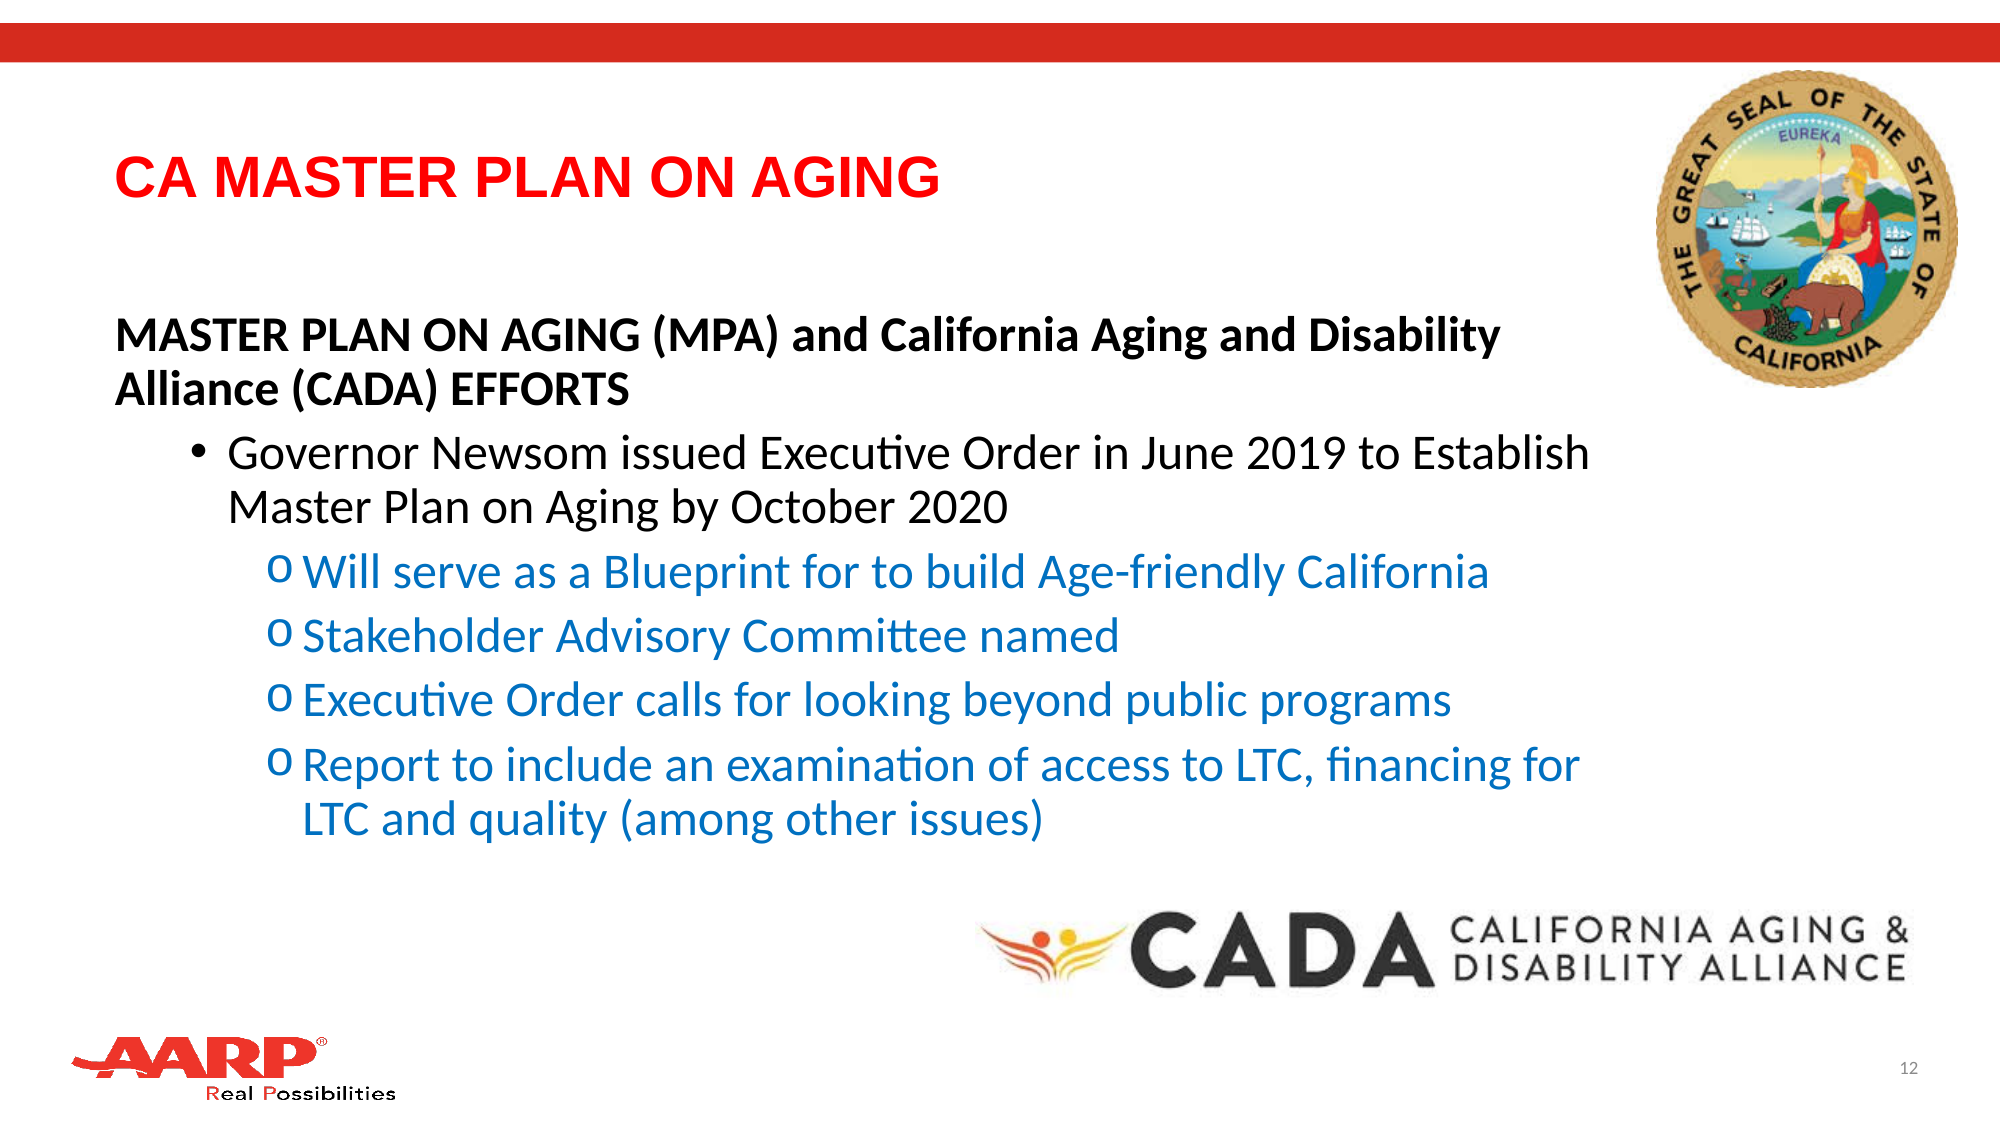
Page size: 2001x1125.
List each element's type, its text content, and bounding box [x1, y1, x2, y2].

title CA MASTER PLAN ON AGING [99, 122, 1656, 234]
picture [975, 897, 1914, 1029]
list MASTER PLAN ON AGING (MPA) and California Aging and Disability Alliance (CADA) EFFORTS Governor Newsom issued Executive Order in June 2019 to Establish Master Plan on Aging by October 2020 Will serve as a Blueprint for to build Age-friendly California Stakeholder Advisory Committee named Executive Order calls for looking beyond public programs Report to include an examination of access to LTC, financing for LTC and quality (among other issues) [99, 300, 1657, 1044]
picture [71, 1037, 395, 1100]
picture [1656, 70, 1958, 388]
